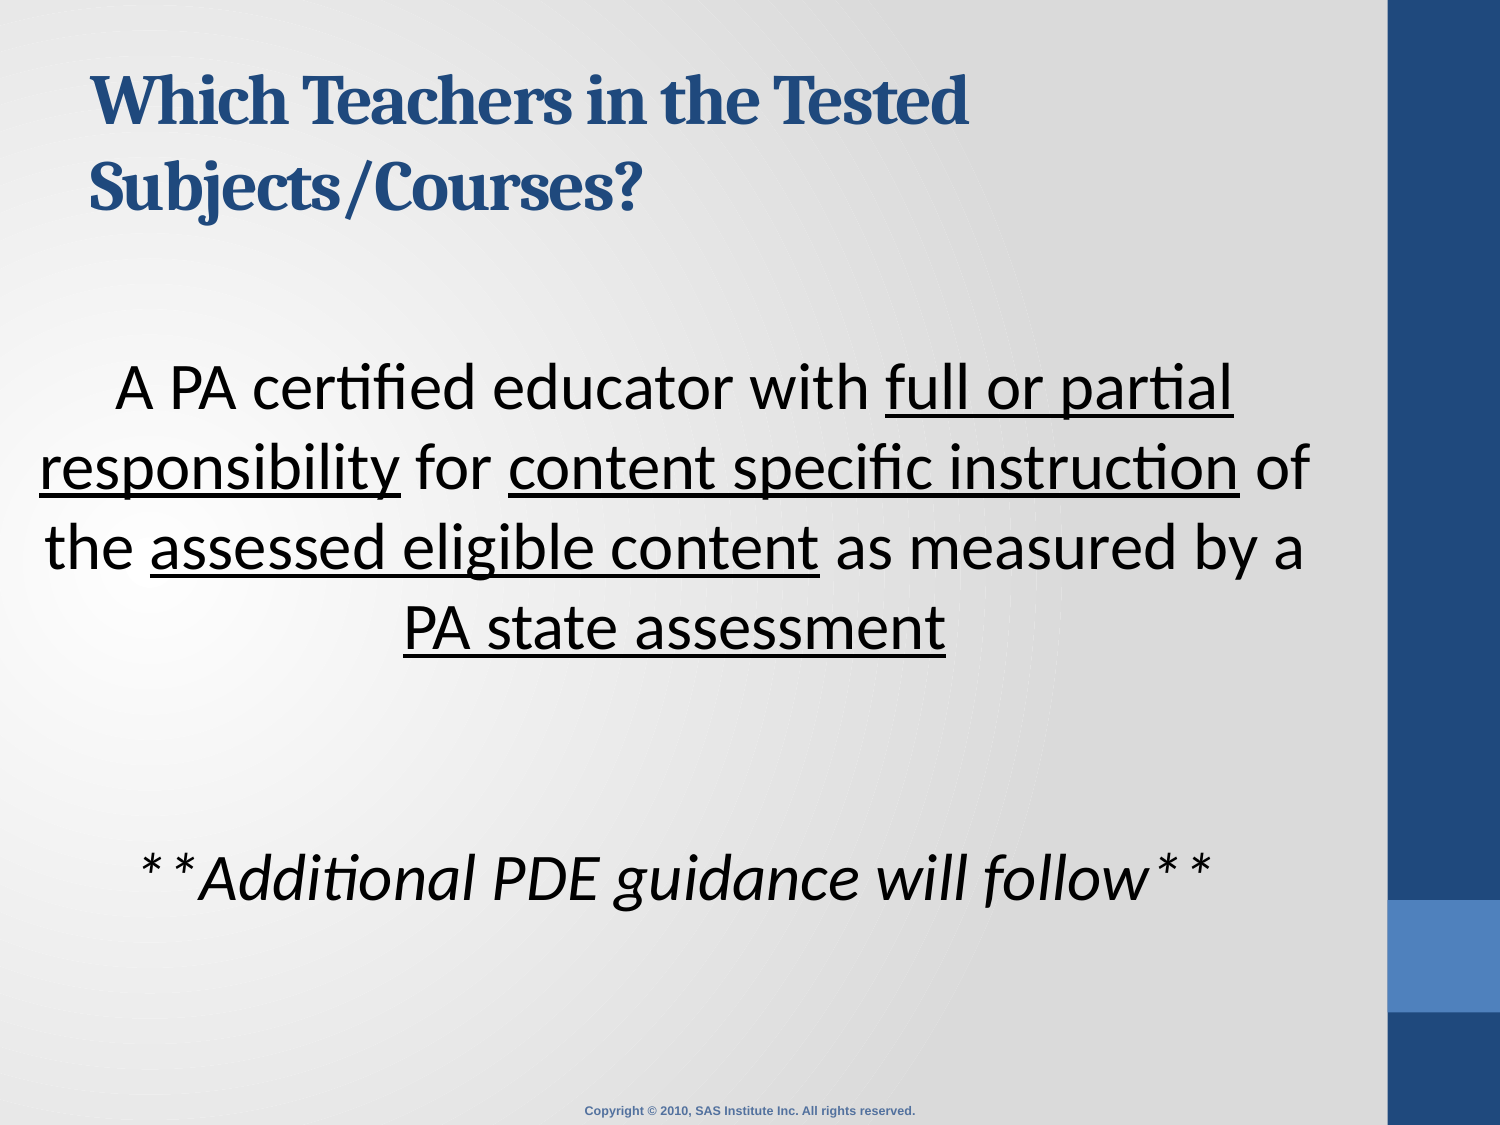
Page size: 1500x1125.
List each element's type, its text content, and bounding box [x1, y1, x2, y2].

list A PA certified educator with full or partial responsibility for content specific instruction of the assessed eligible content as measured by a PA state assessment **Additional PDE guidance will follow** [0, 334, 1350, 1078]
title Which Teachers in the Tested Subjects/Courses? [75, 45, 1325, 233]
